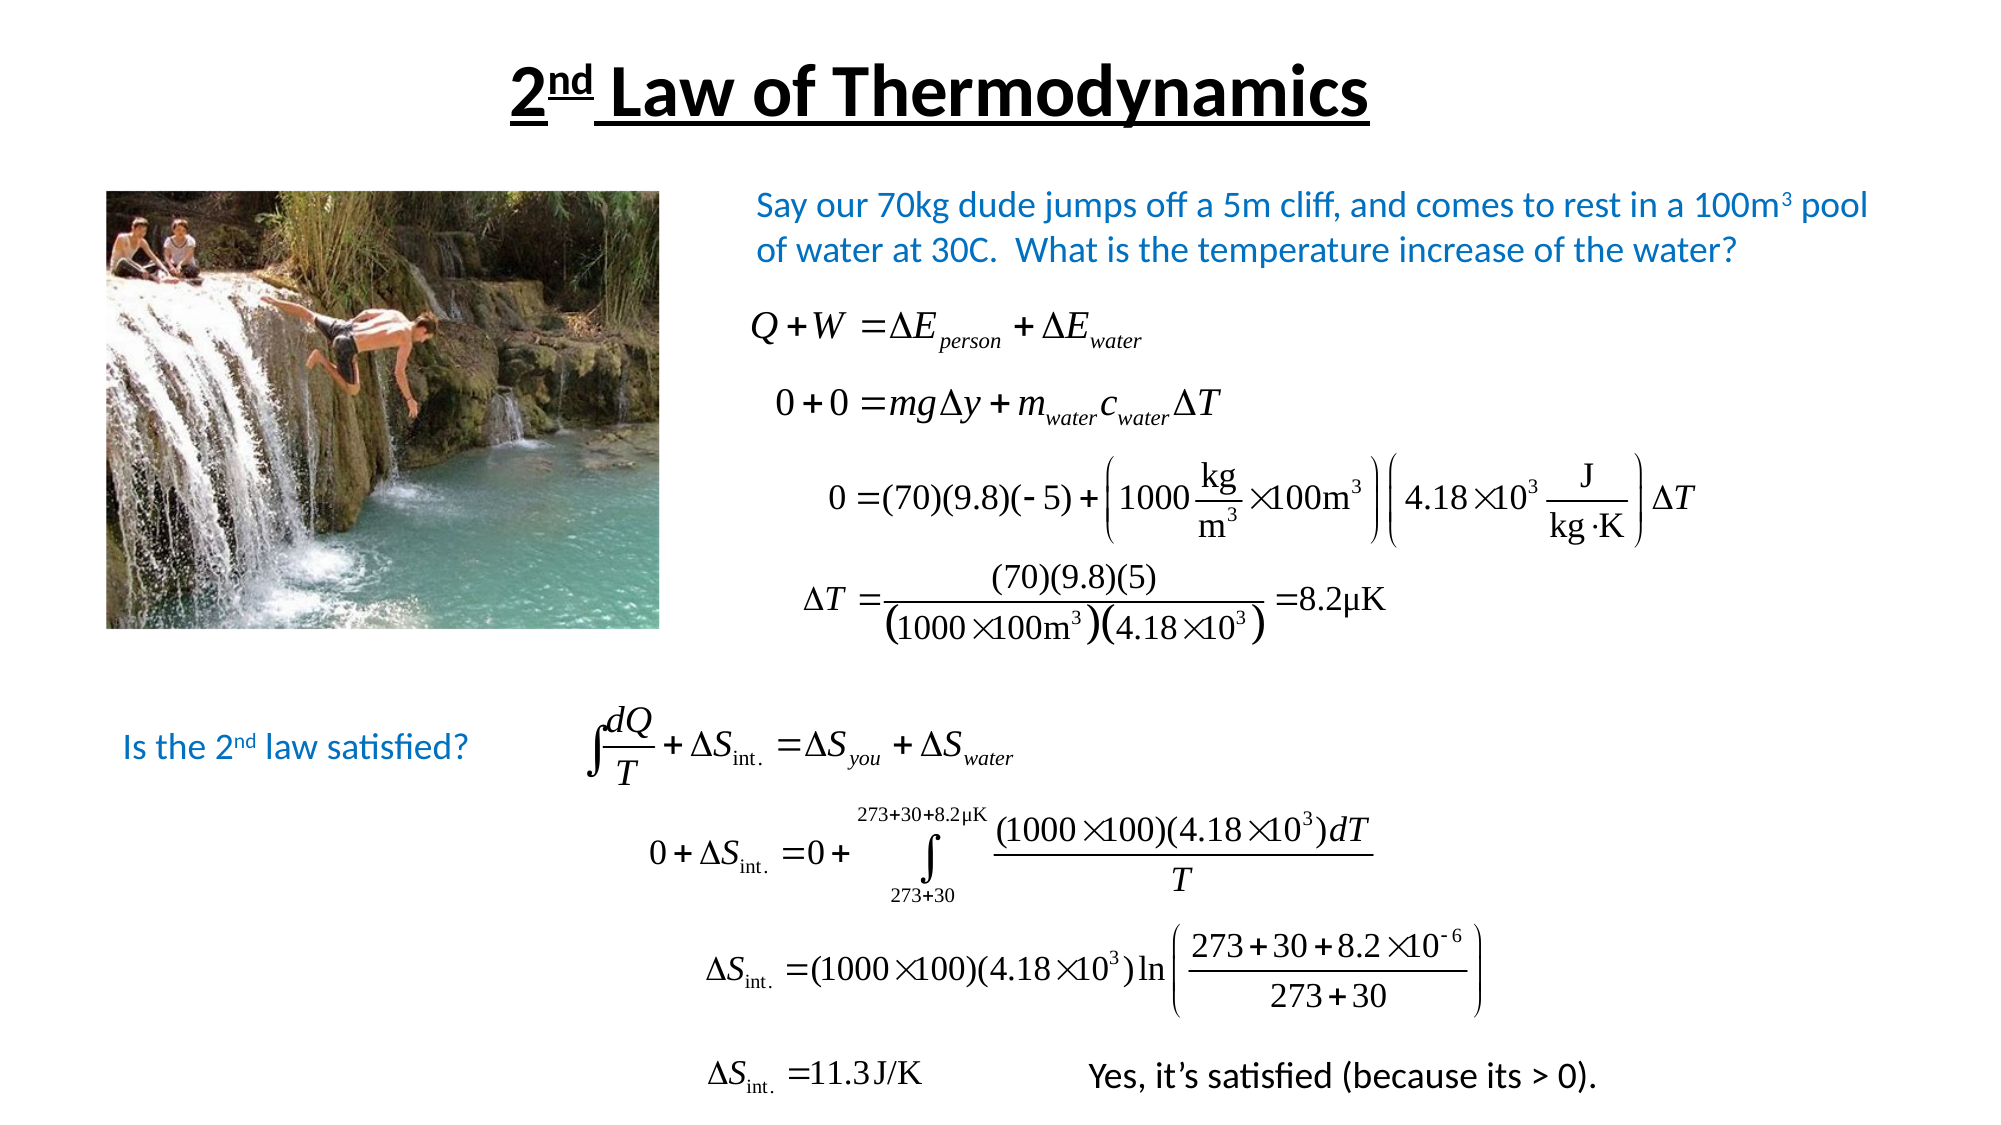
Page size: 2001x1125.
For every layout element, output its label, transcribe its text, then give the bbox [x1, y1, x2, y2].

text_box Yes, it’s satisfied (because its > 0). [1073, 1043, 1631, 1104]
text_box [700, 915, 1492, 1027]
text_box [823, 446, 1704, 555]
text_box 2nd Law of Thermodynamics [494, 44, 1506, 156]
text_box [769, 376, 1231, 436]
picture [104, 184, 664, 635]
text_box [574, 696, 1021, 794]
text_box Is the 2nd law satisfied? [107, 714, 486, 775]
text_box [644, 798, 1382, 912]
text_box Say our 70kg dude jumps off a 5m cliff, and comes to rest in a 100m3 pool of water at 30C. What is the temperature increase of the water? [741, 172, 1896, 278]
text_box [701, 1049, 930, 1102]
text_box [745, 298, 1150, 362]
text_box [797, 555, 1393, 663]
